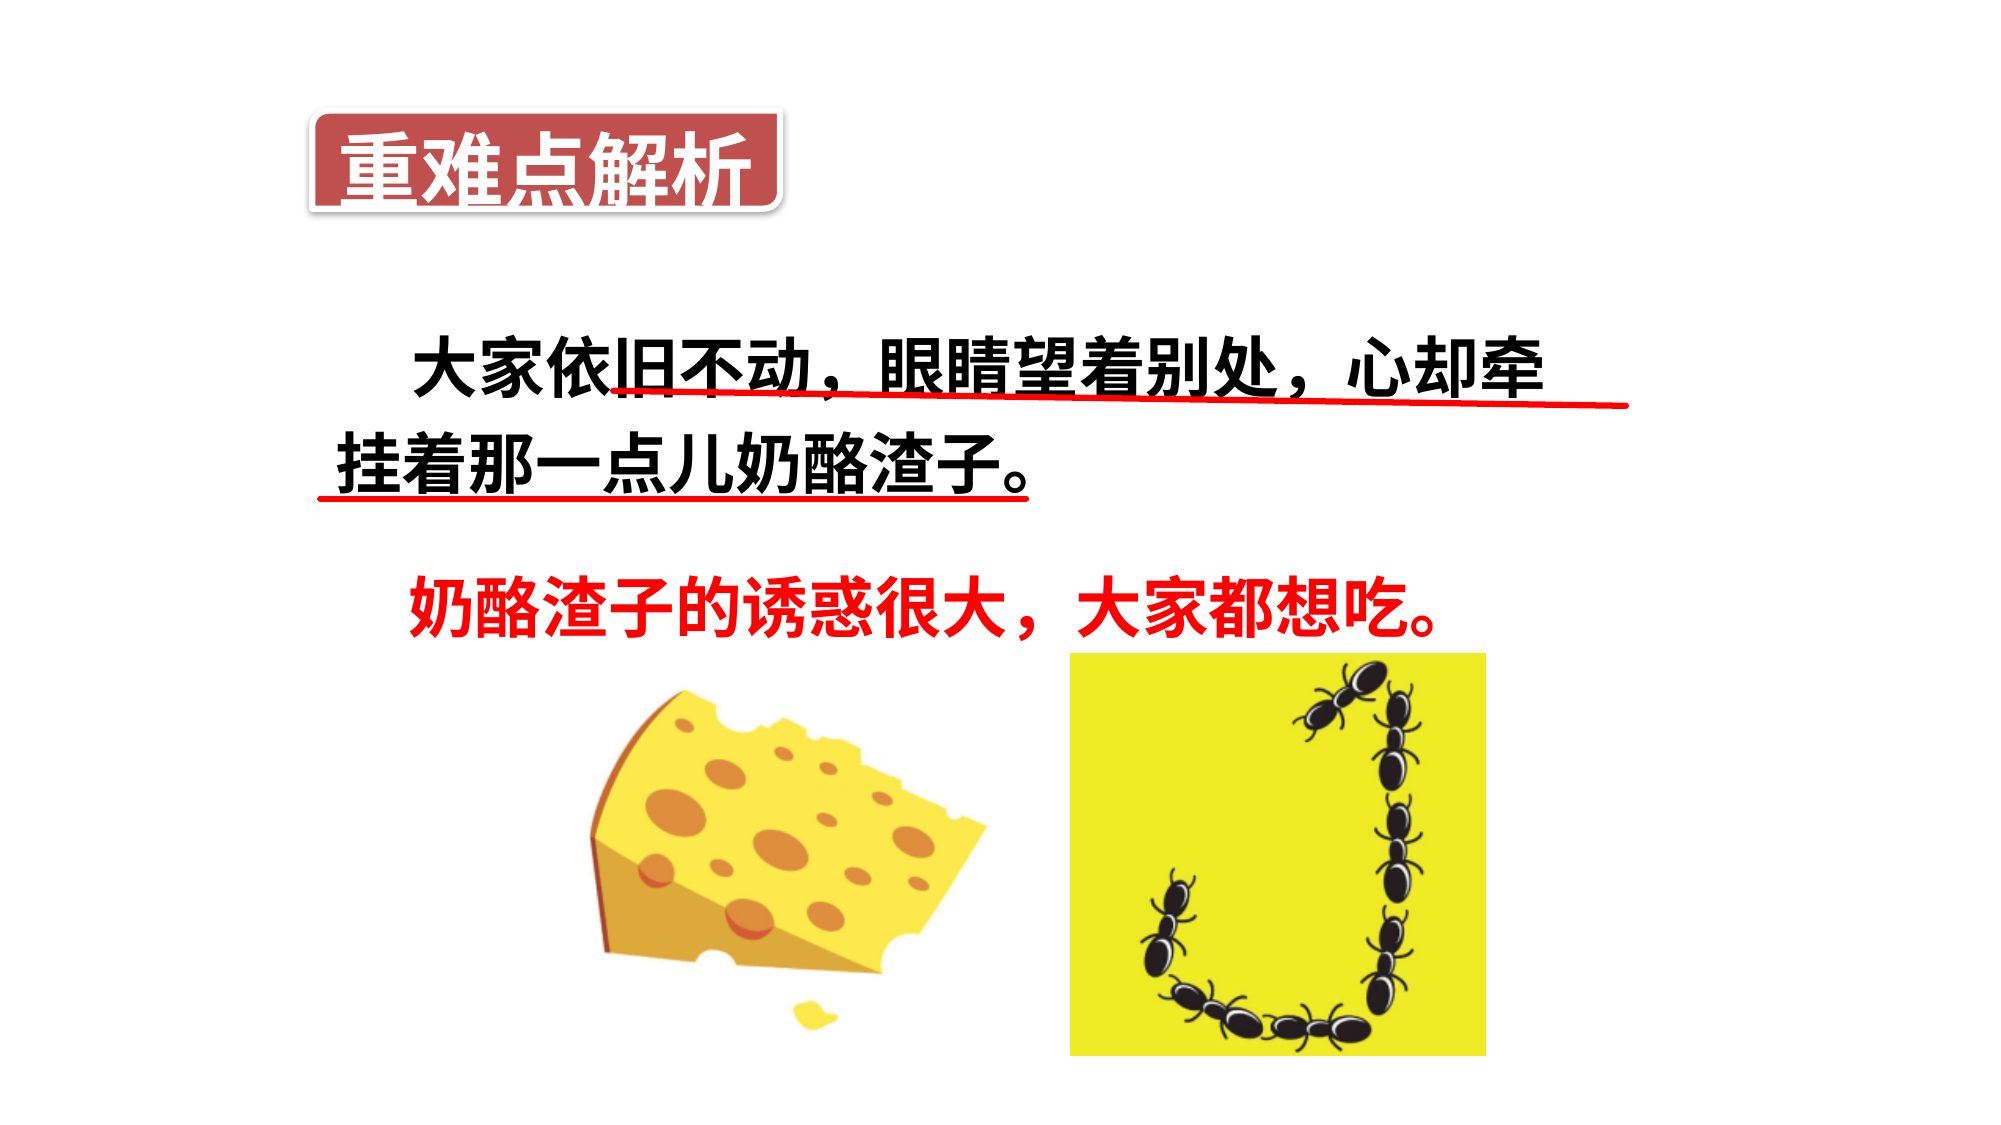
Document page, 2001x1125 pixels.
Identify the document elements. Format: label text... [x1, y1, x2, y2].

picture [586, 652, 1008, 1059]
picture [1070, 652, 1486, 1056]
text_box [613, 390, 1627, 408]
text_box 奶酪渣子的诱惑很大，大家都想吃。 [316, 542, 1729, 654]
text_box 重难点解析 [309, 107, 784, 212]
text_box 大家依旧不动，眼睛望着别处，心却牵挂着那一点儿奶酪渣子。 [320, 302, 1626, 510]
